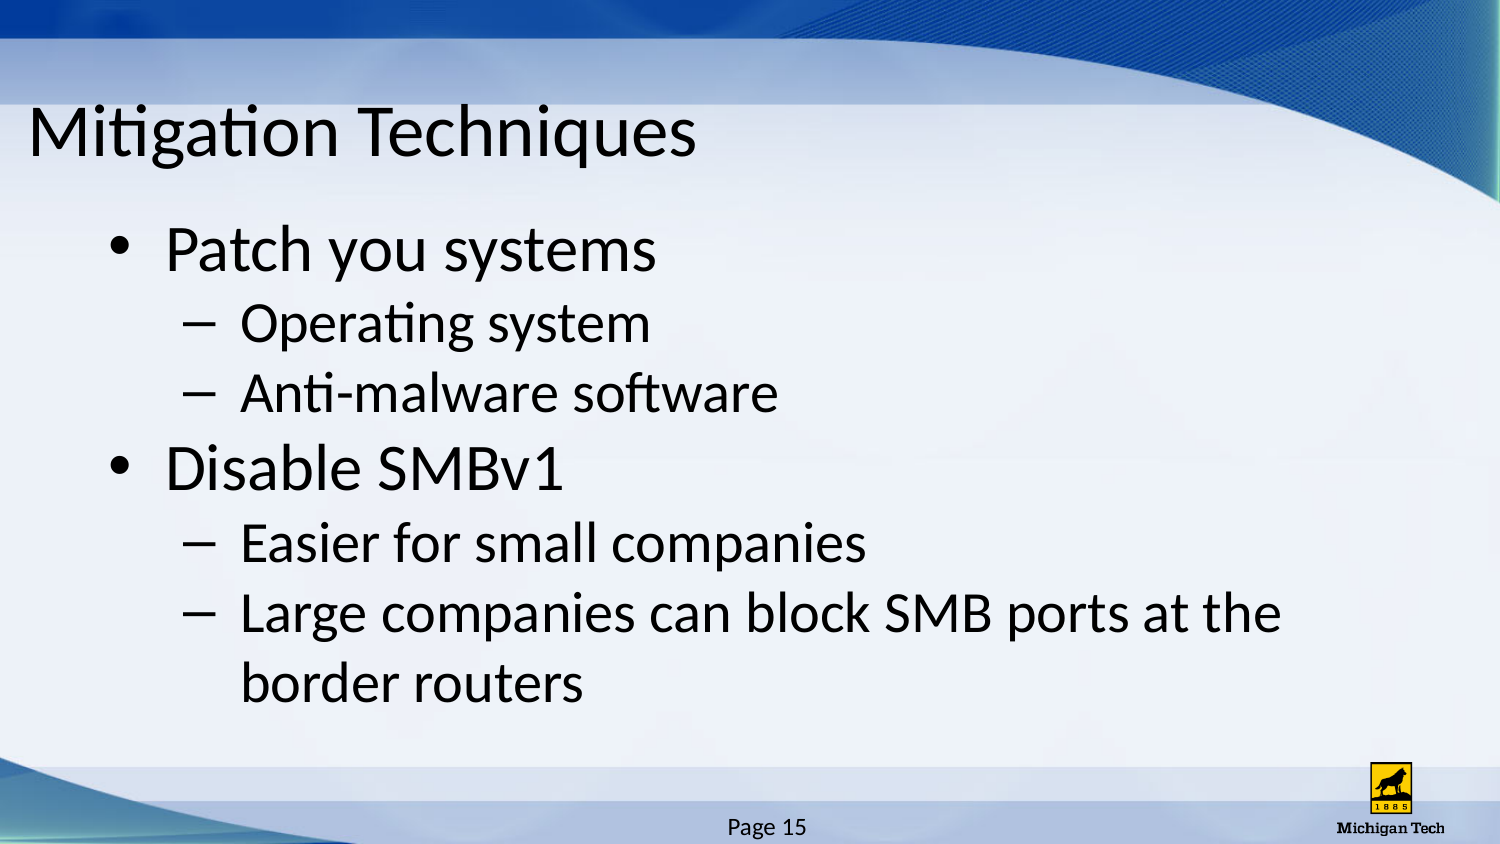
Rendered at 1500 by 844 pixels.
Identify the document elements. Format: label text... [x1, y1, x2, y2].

list Patch you systems Operating system Anti-malware software Disable SMBv1 Easier for small companies Large companies can block SMB ports at the border routers [75, 196, 1425, 797]
picture [0, 0, 1500, 844]
title Mitigation Techniques [12, 56, 1263, 197]
